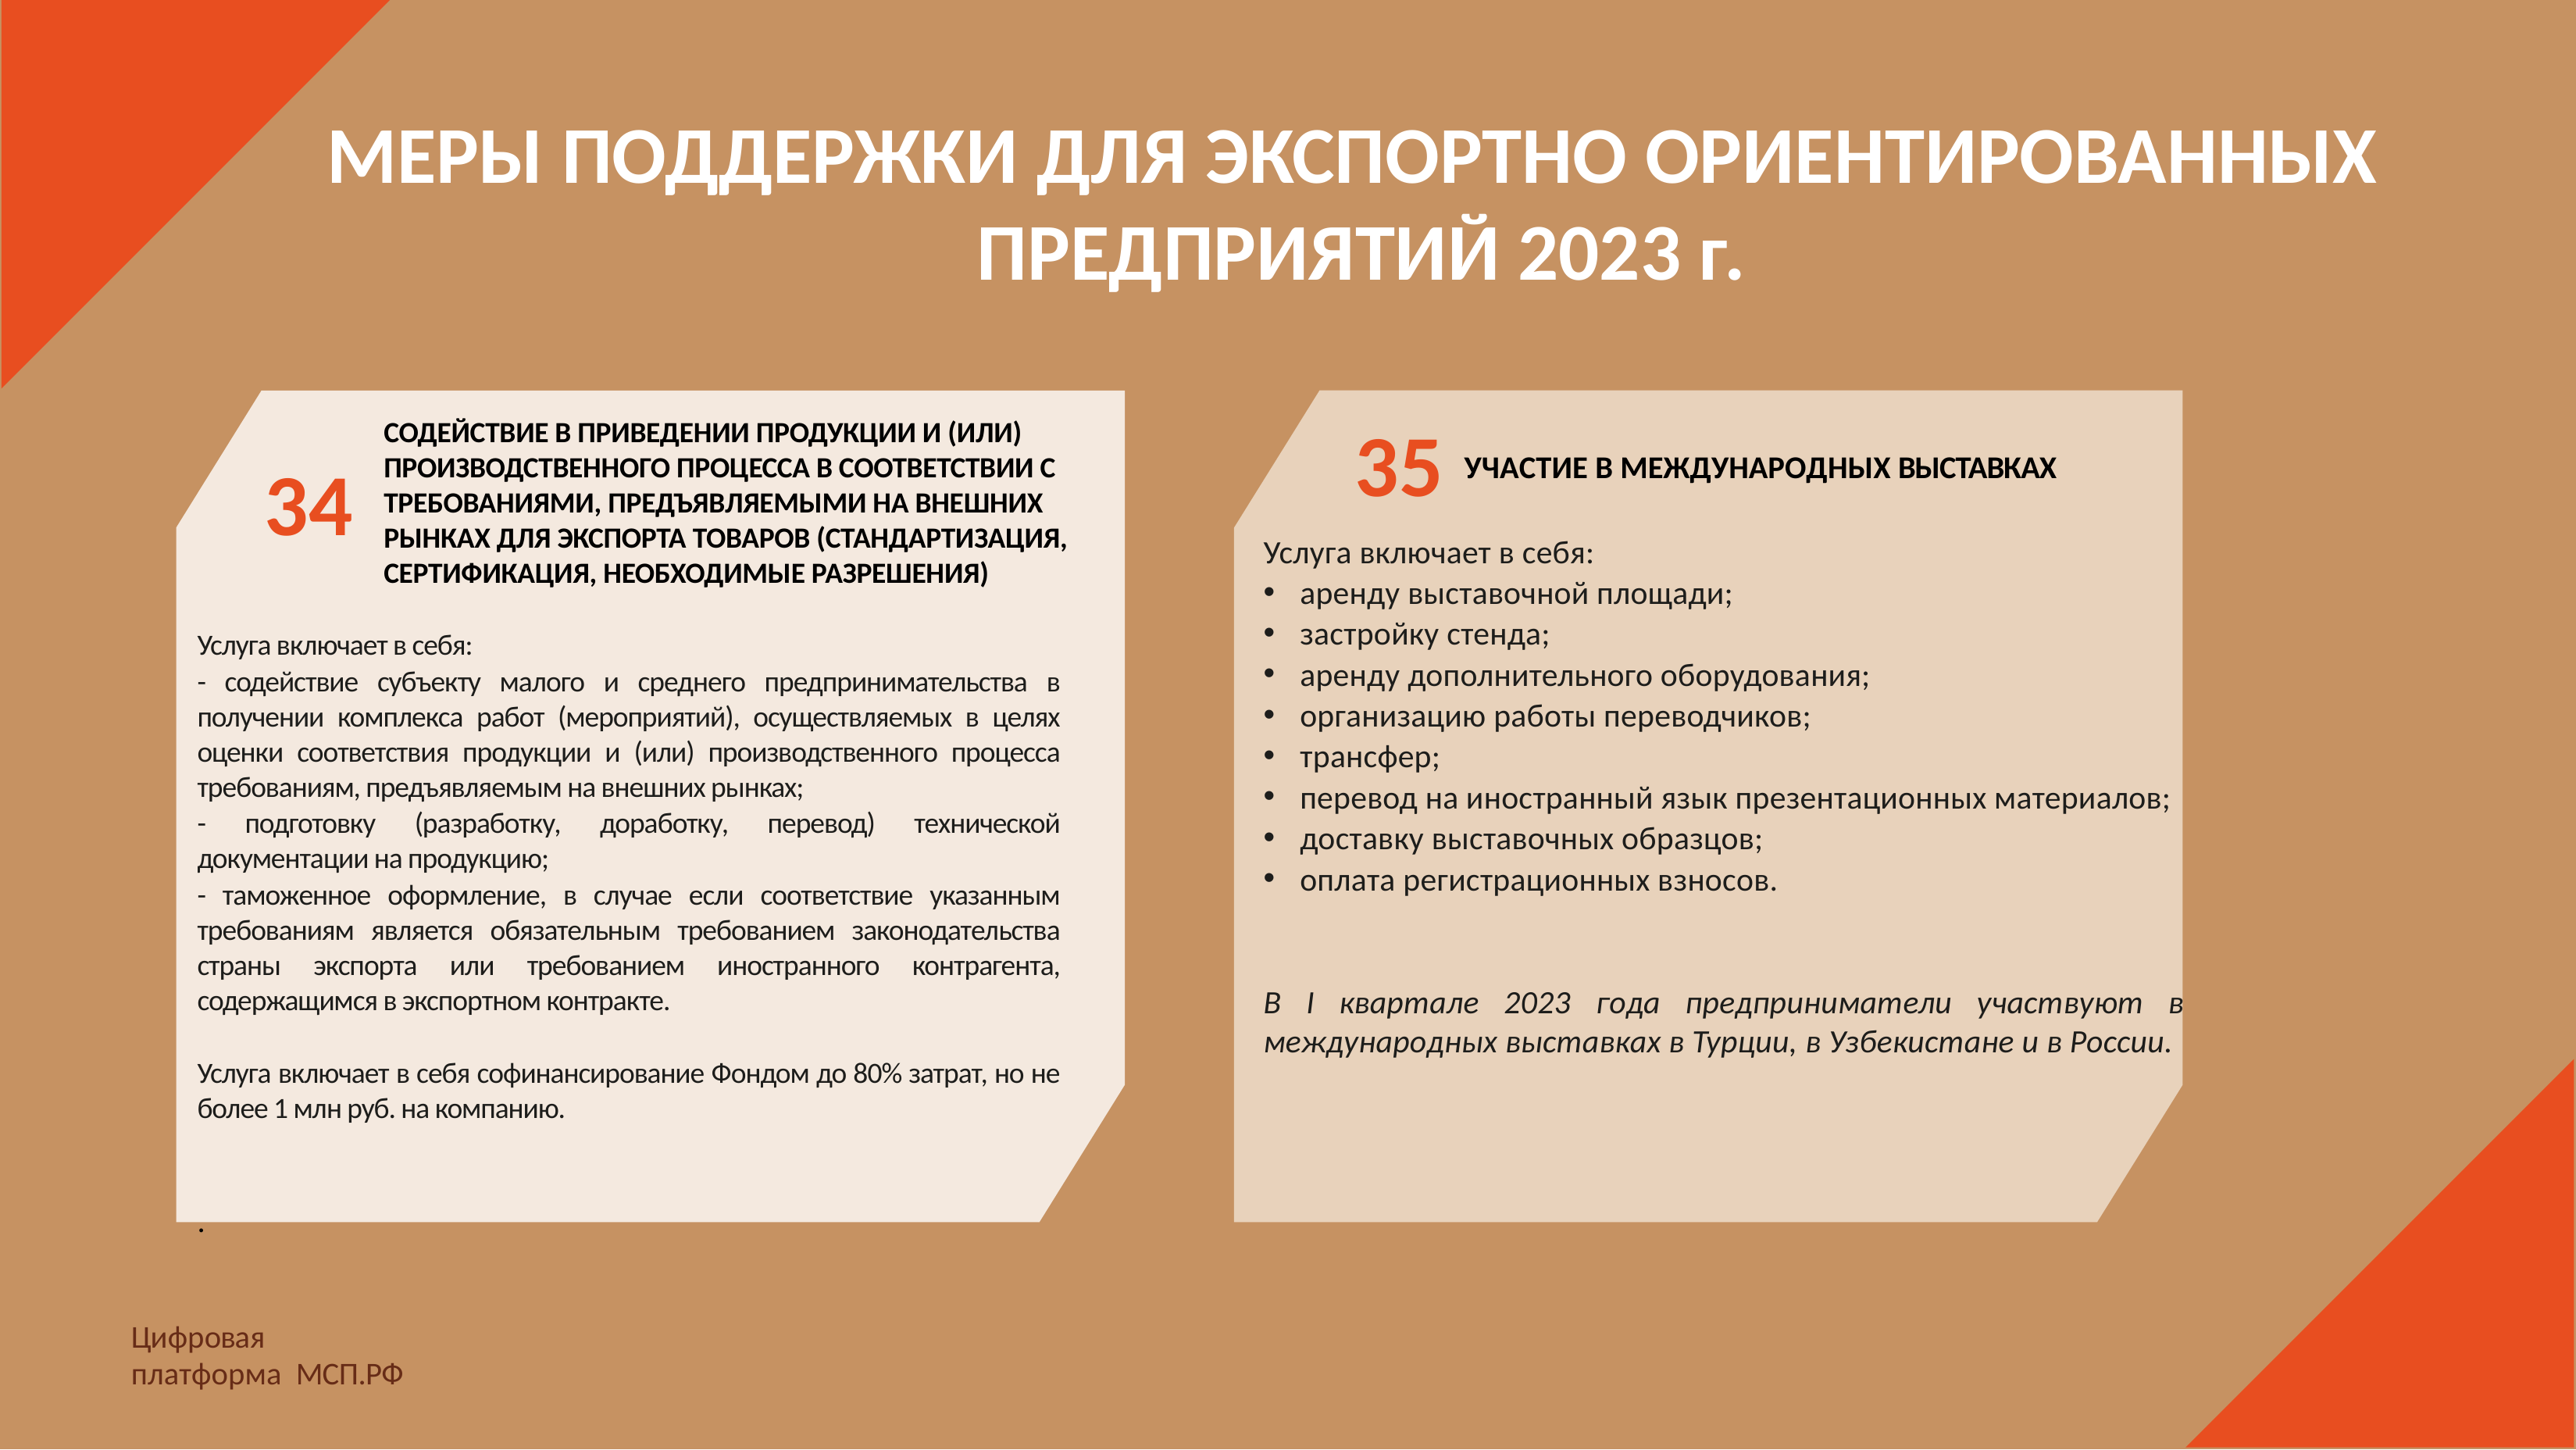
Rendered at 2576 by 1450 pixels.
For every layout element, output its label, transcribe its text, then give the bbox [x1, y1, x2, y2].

text_box МЕРЫ ПОДДЕРЖКИ ДЛЯ ЭКСПОРТНО ОРИЕНТИРОВАННЫХ ПРЕДПРИЯТИЙ 2023 г. [247, 101, 2474, 297]
text_box 34 [262, 447, 355, 554]
text_box [1, 0, 391, 389]
list Услуга включает в себя: аренду выставочной площади; застройку стенда; аренду дополнительного оборудования; организацию работы переводчиков; трансфер; перевод на иностранный язык презентационных материалов; доставку выставочных образцов; оплата регистрационных взносов. В I квартале 2023 года предприниматели участвуют в международных выставках в Турции, в Узбекистане и в России. [1261, 529, 2186, 1388]
text_box Услуга включает в себя: - содействие субъекту малого и среднего предпринимательства в получении комплекса работ (мероприятий), осуществляемых в целях оценки соответствия продукции и (или) производственного процесса требованиям, предъявляемым на внешних рынках; - подготовку (разработку, доработку, перевод) технической документации на продукцию; - таможенное оформление, в случае если соответствие указанным требованиям является обязательным требованием законодательства страны экспорта или требованием иностранного контрагента, содержащимся в экспортном контракте. Услуга включает в себя софинансирование Фондом до 80% затрат, но не более 1 млн руб. на компанию. . [195, 624, 1061, 1239]
text_box [1233, 390, 2183, 1223]
text_box [176, 390, 1126, 1223]
text_box 35 [1353, 407, 1445, 514]
text_box УЧАСТИЕ В МЕЖДУНАРОДНЫХ ВЫСТАВКАХ [1462, 438, 2145, 485]
text_box СОДЕЙСТВИЕ В ПРИВЕДЕНИИ ПРОДУКЦИИ И (ИЛИ) ПРОИЗВОДСТВЕННОГО ПРОЦЕССА В СООТВЕТСТВИИ С ТРЕБОВАНИЯМИ, ПРЕДЪЯВЛЯЕМЫМИ НА ВНЕШНИХ РЫНКАХ ДЛЯ ЭКСПОРТА ТОВАРОВ (СТАНДАРТИЗАЦИЯ, СЕРТИФИКАЦИЯ, НЕОБХОДИМЫЕ РАЗРЕШЕНИЯ) [382, 412, 1083, 590]
text_box Цифровая платформа МСП.РФ [129, 1313, 412, 1391]
text_box [2185, 1059, 2574, 1448]
